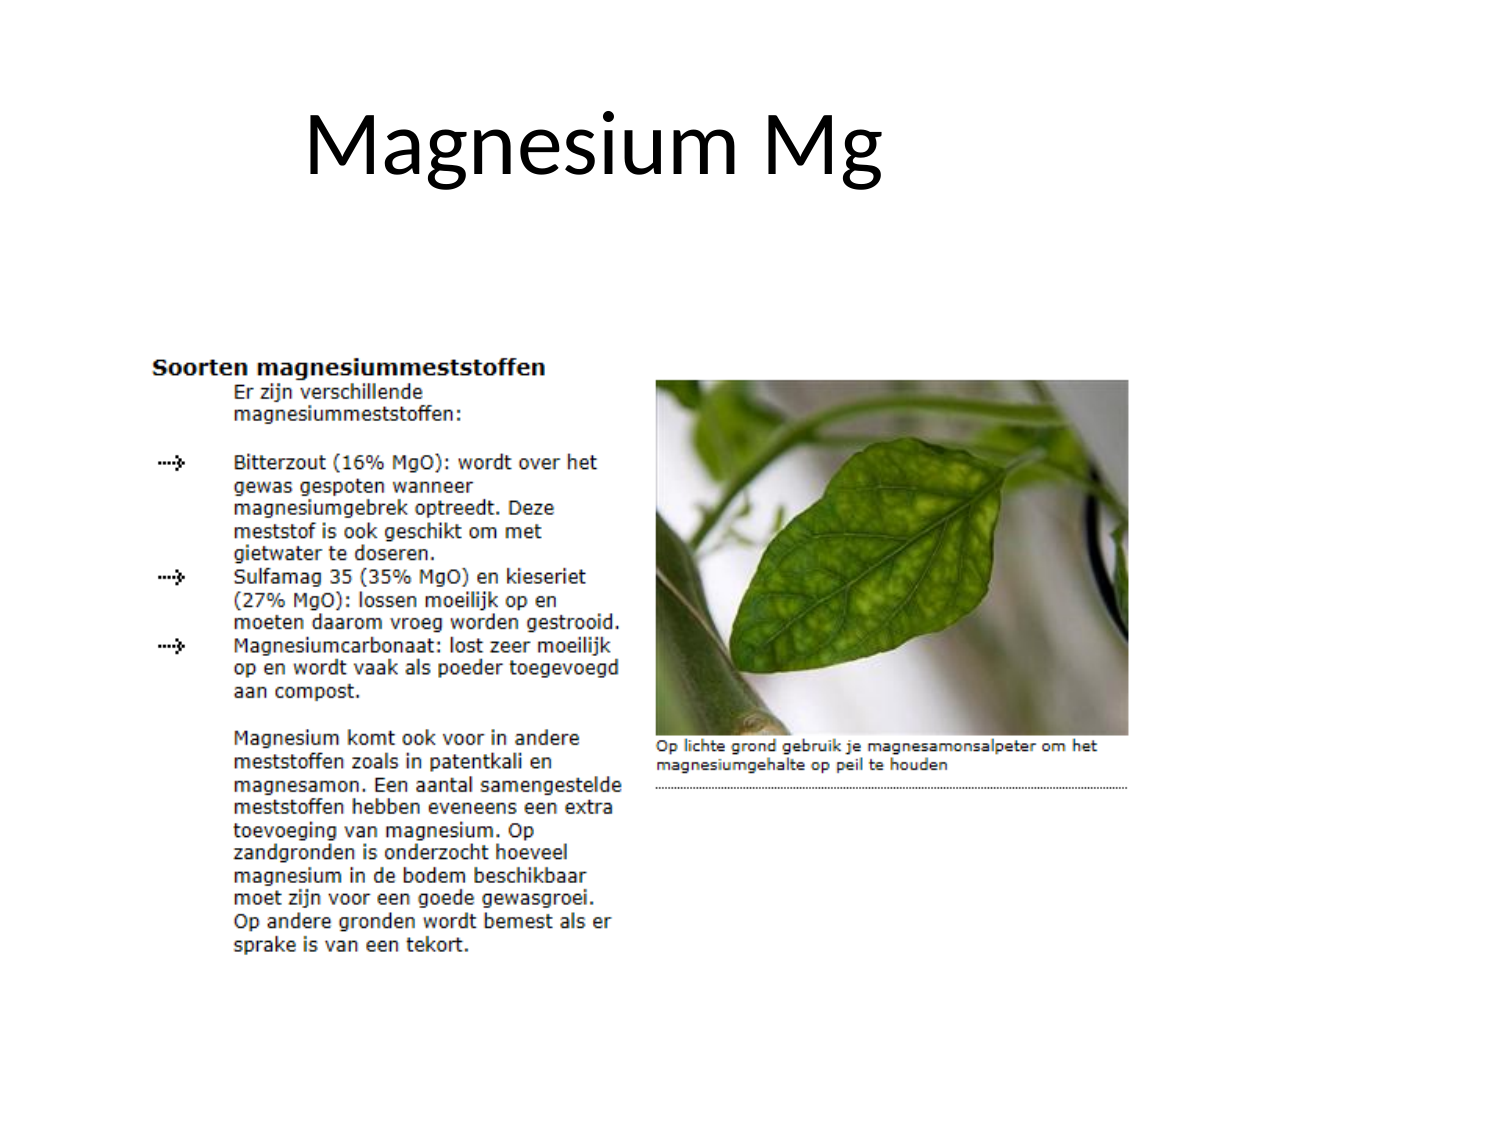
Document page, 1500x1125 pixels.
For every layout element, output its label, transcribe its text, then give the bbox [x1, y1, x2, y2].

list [135, 349, 1135, 966]
title Magnesium Mg [75, 42, 1113, 233]
